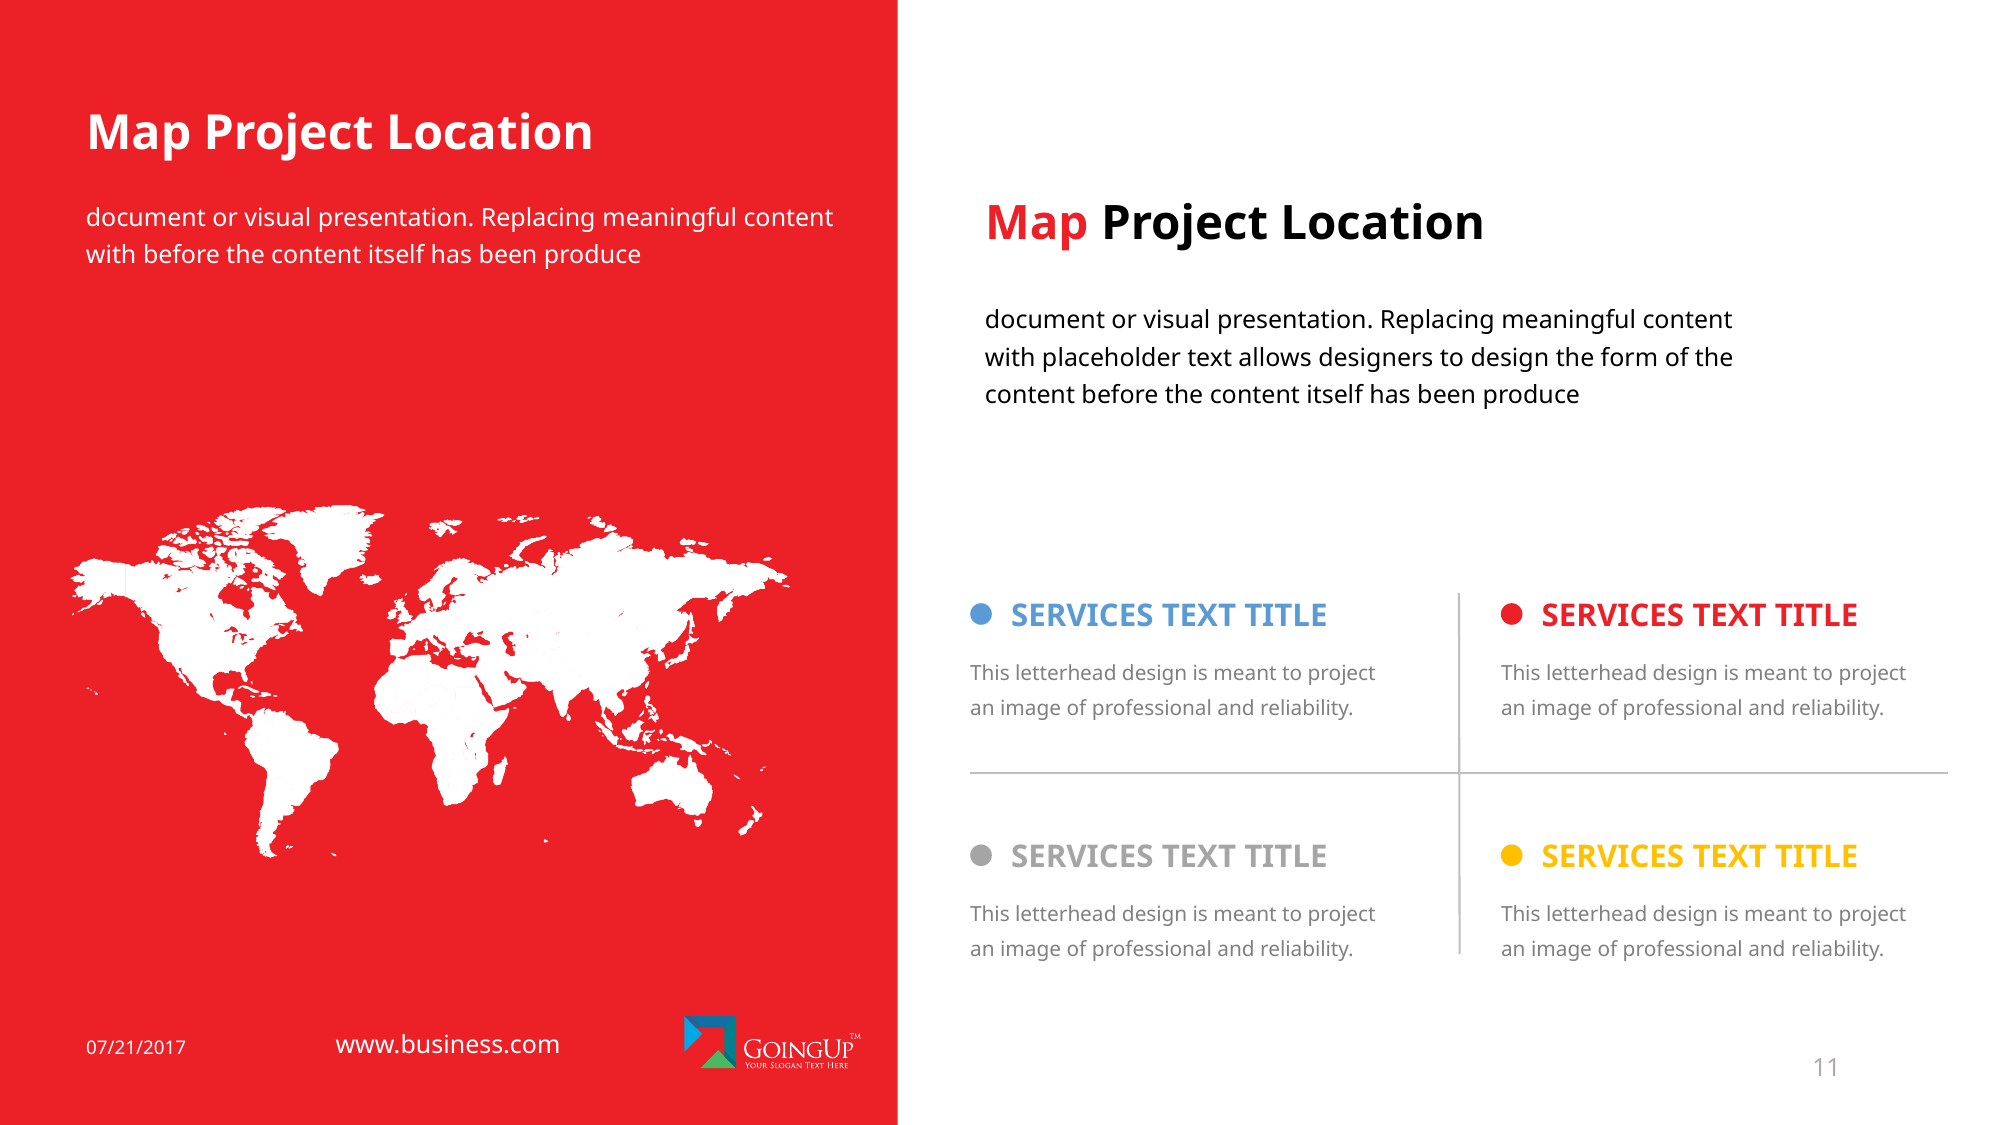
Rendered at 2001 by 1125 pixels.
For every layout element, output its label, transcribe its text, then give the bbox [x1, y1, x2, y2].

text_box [684, 1015, 862, 1069]
text_box document or visual presentation. Replacing meaningful content with placeholder text allows designers to design the form of the content before the content itself has been produce [970, 289, 1788, 417]
text_box SERVICES TEXT TITLE [1011, 592, 1336, 636]
text_box SERVICES TEXT TITLE [1011, 833, 1336, 877]
text_box SERVICES TEXT TITLE [1541, 592, 1863, 636]
text_box This letterhead design is meant to project an image of professional and reliability. [970, 655, 1387, 713]
text_box www.business.com [320, 1021, 576, 1067]
text_box document or visual presentation. Replacing meaningful content with before the content itself has been produce [70, 186, 889, 277]
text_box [71, 504, 790, 858]
text_box [1500, 844, 1523, 867]
text_box This letterhead design is meant to project an image of professional and reliability. [970, 896, 1387, 955]
text_box This letterhead design is meant to project an image of professional and reliability. [1500, 896, 1925, 955]
text_box [0, 0, 899, 1125]
text_box [970, 603, 992, 625]
text_box SERVICES TEXT TITLE [1541, 833, 1863, 877]
text_box This letterhead design is meant to project an image of professional and reliability. [1500, 655, 1925, 713]
text_box [1500, 603, 1523, 625]
text_box 07/21/2017 [70, 1034, 213, 1060]
slide_number 11 [1790, 1042, 1863, 1094]
text_box [970, 844, 992, 867]
text_box Map Project Location [970, 168, 1501, 281]
text_box Map Project Location [71, 78, 617, 186]
